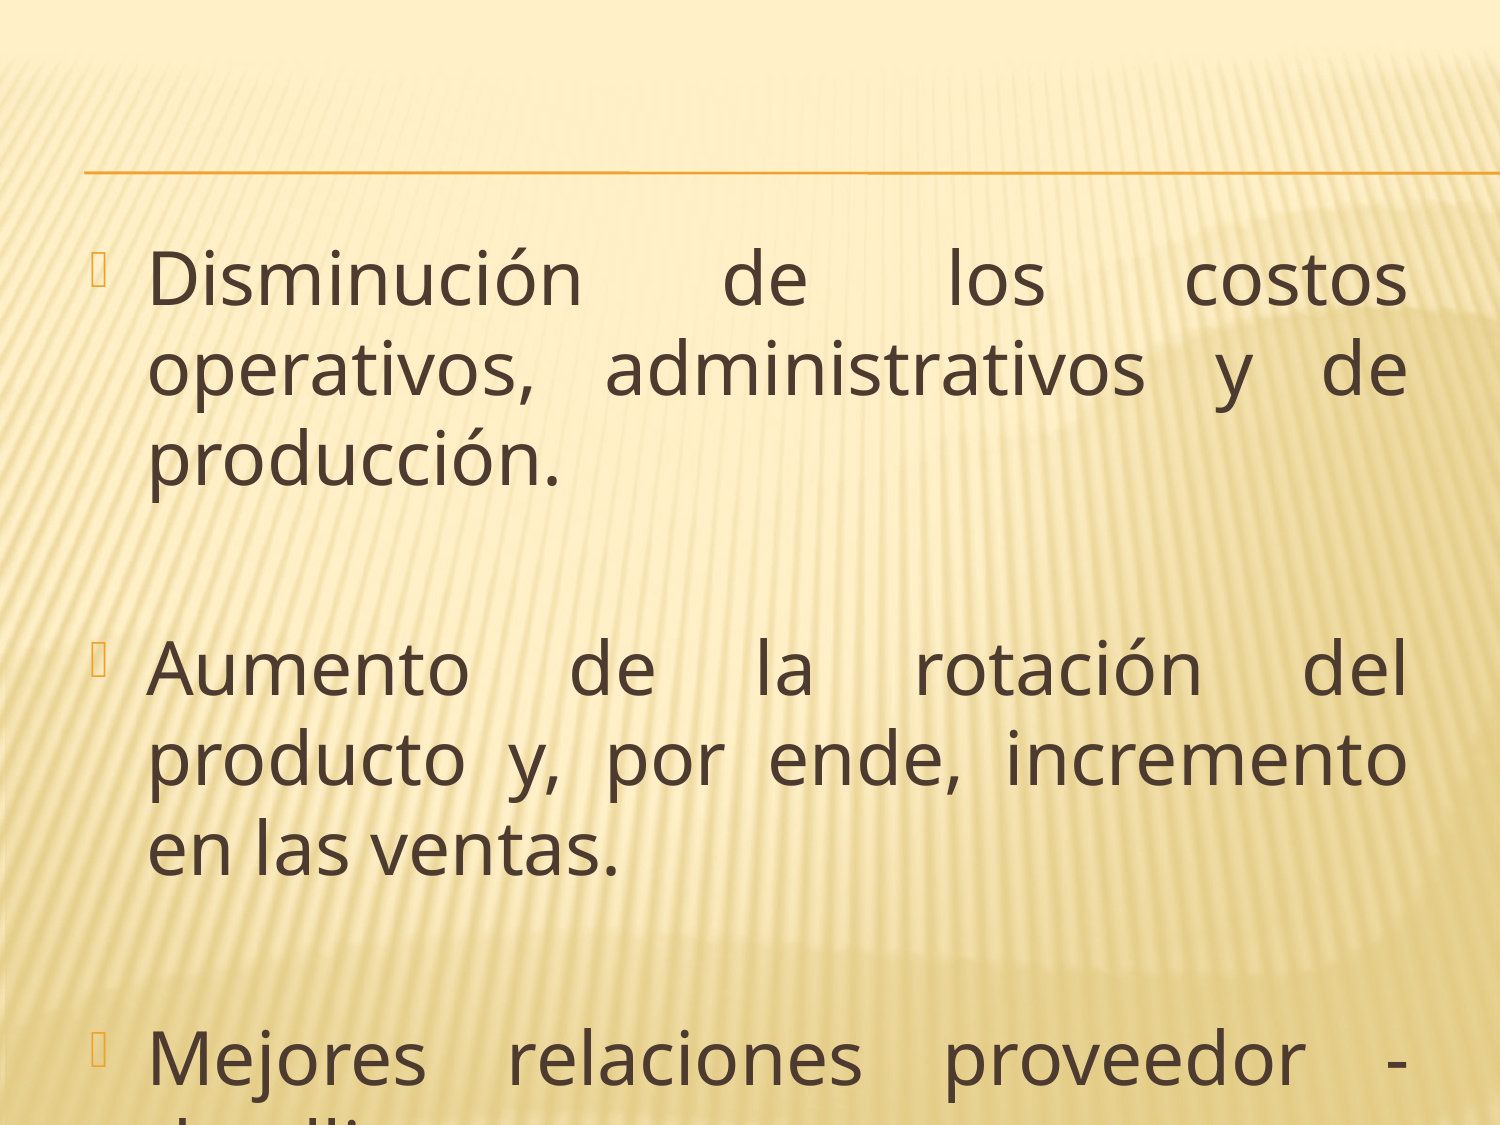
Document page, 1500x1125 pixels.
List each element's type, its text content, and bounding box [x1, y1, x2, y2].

list Disminución de los costos operativos, administrativos y de producción. Aumento de la rotación del producto y, por ende, incremento en las ventas. Mejores relaciones proveedor - detallista. [75, 222, 1425, 1005]
